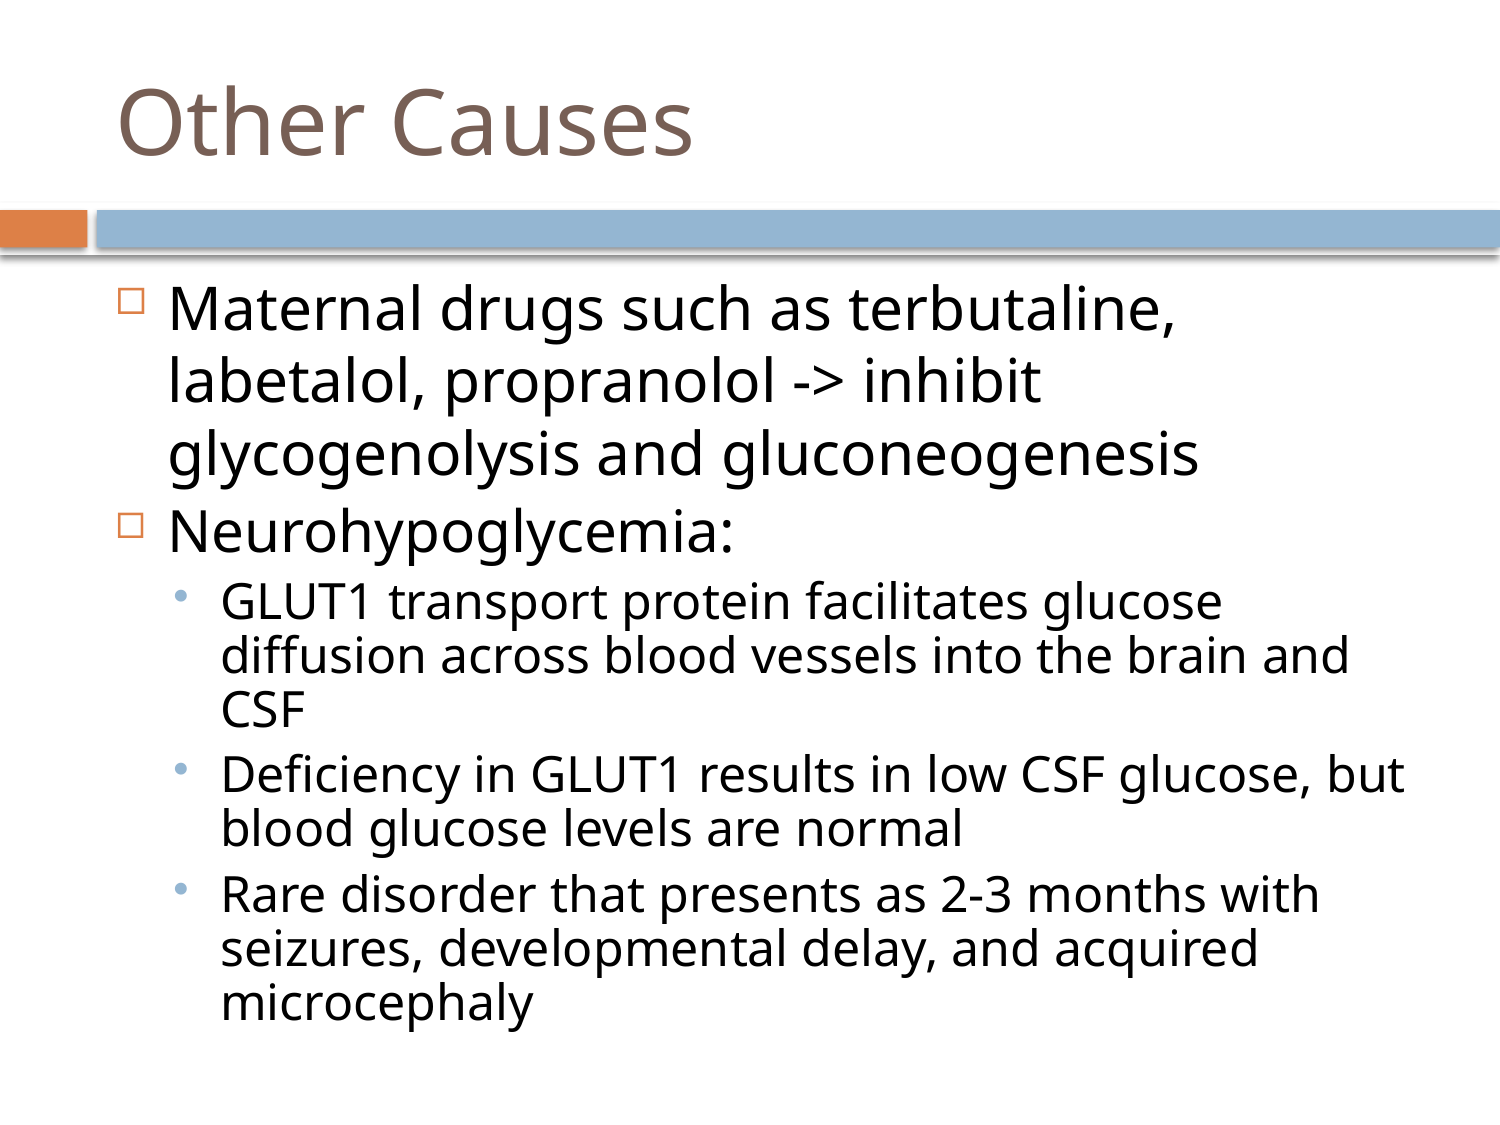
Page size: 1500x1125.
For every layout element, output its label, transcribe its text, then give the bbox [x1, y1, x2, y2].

list Maternal drugs such as terbutaline, labetalol, propranolol -> inhibit glycogenolysis and gluconeogenesis Neurohypoglycemia: GLUT1 transport protein facilitates glucose diffusion across blood vessels into the brain and CSF Deficiency in GLUT1 results in low CSF glucose, but blood glucose levels are normal Rare disorder that presents as 2-3 months with seizures, developmental delay, and acquired microcephaly [100, 262, 1438, 1000]
title Other Causes [100, 37, 1438, 200]
